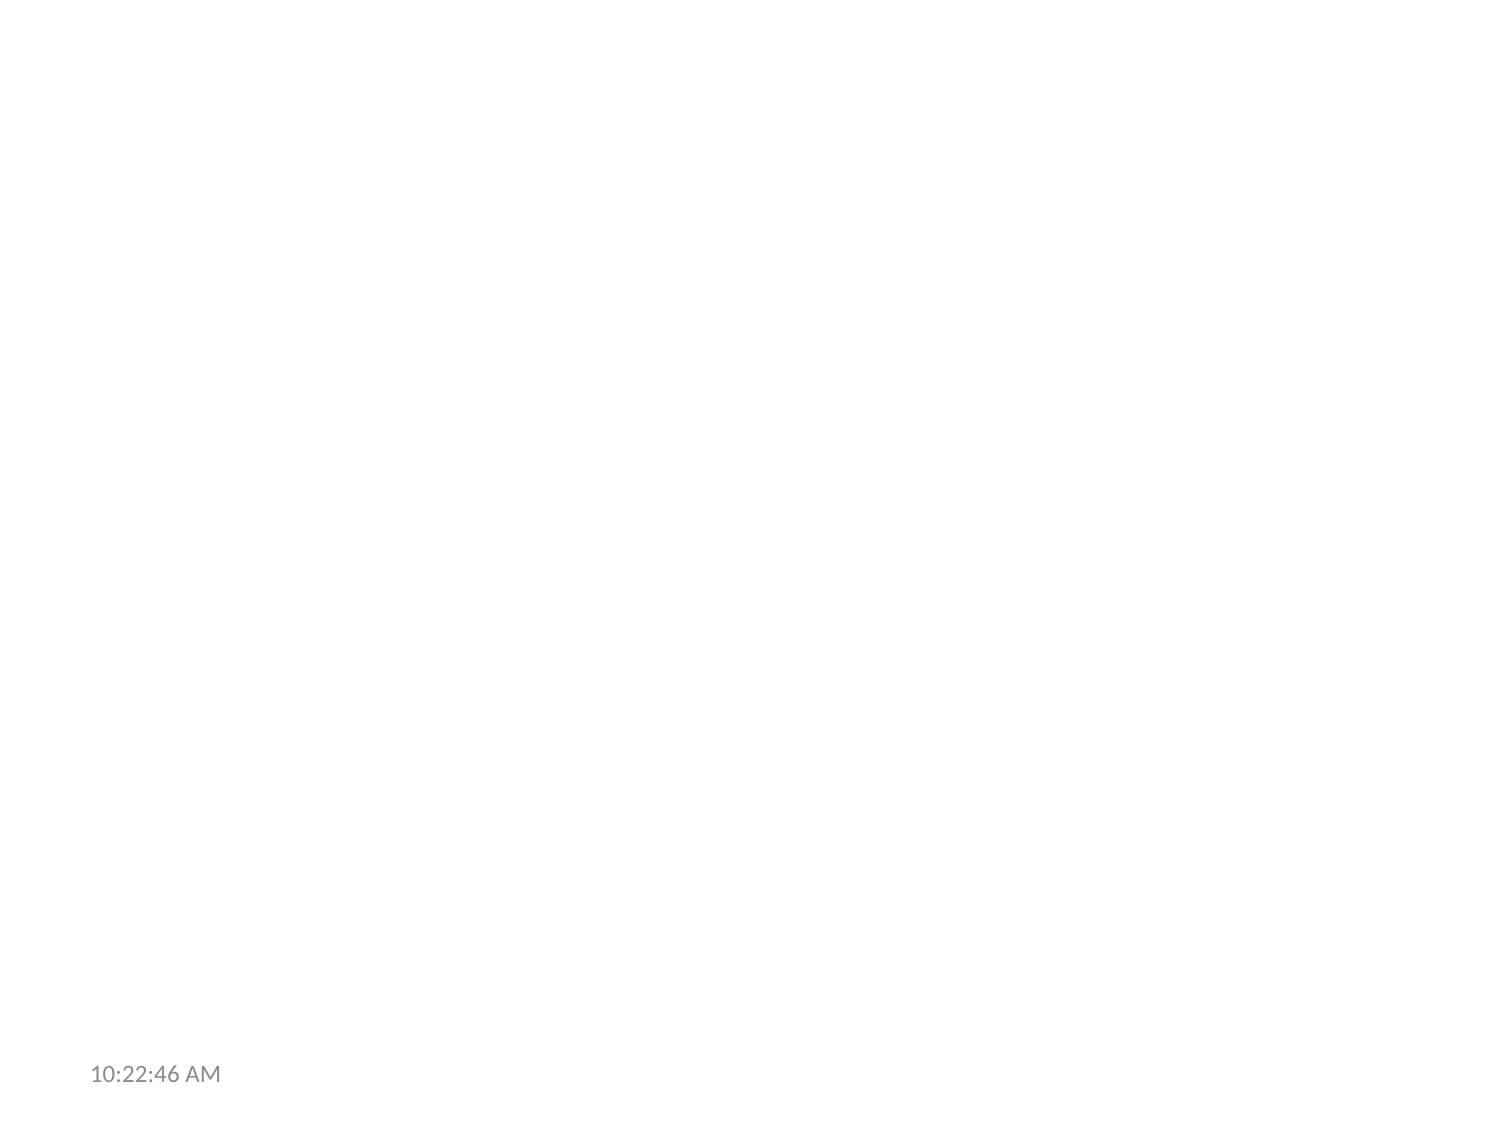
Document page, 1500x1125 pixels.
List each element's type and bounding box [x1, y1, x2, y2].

slide_number [75, 1042, 425, 1103]
